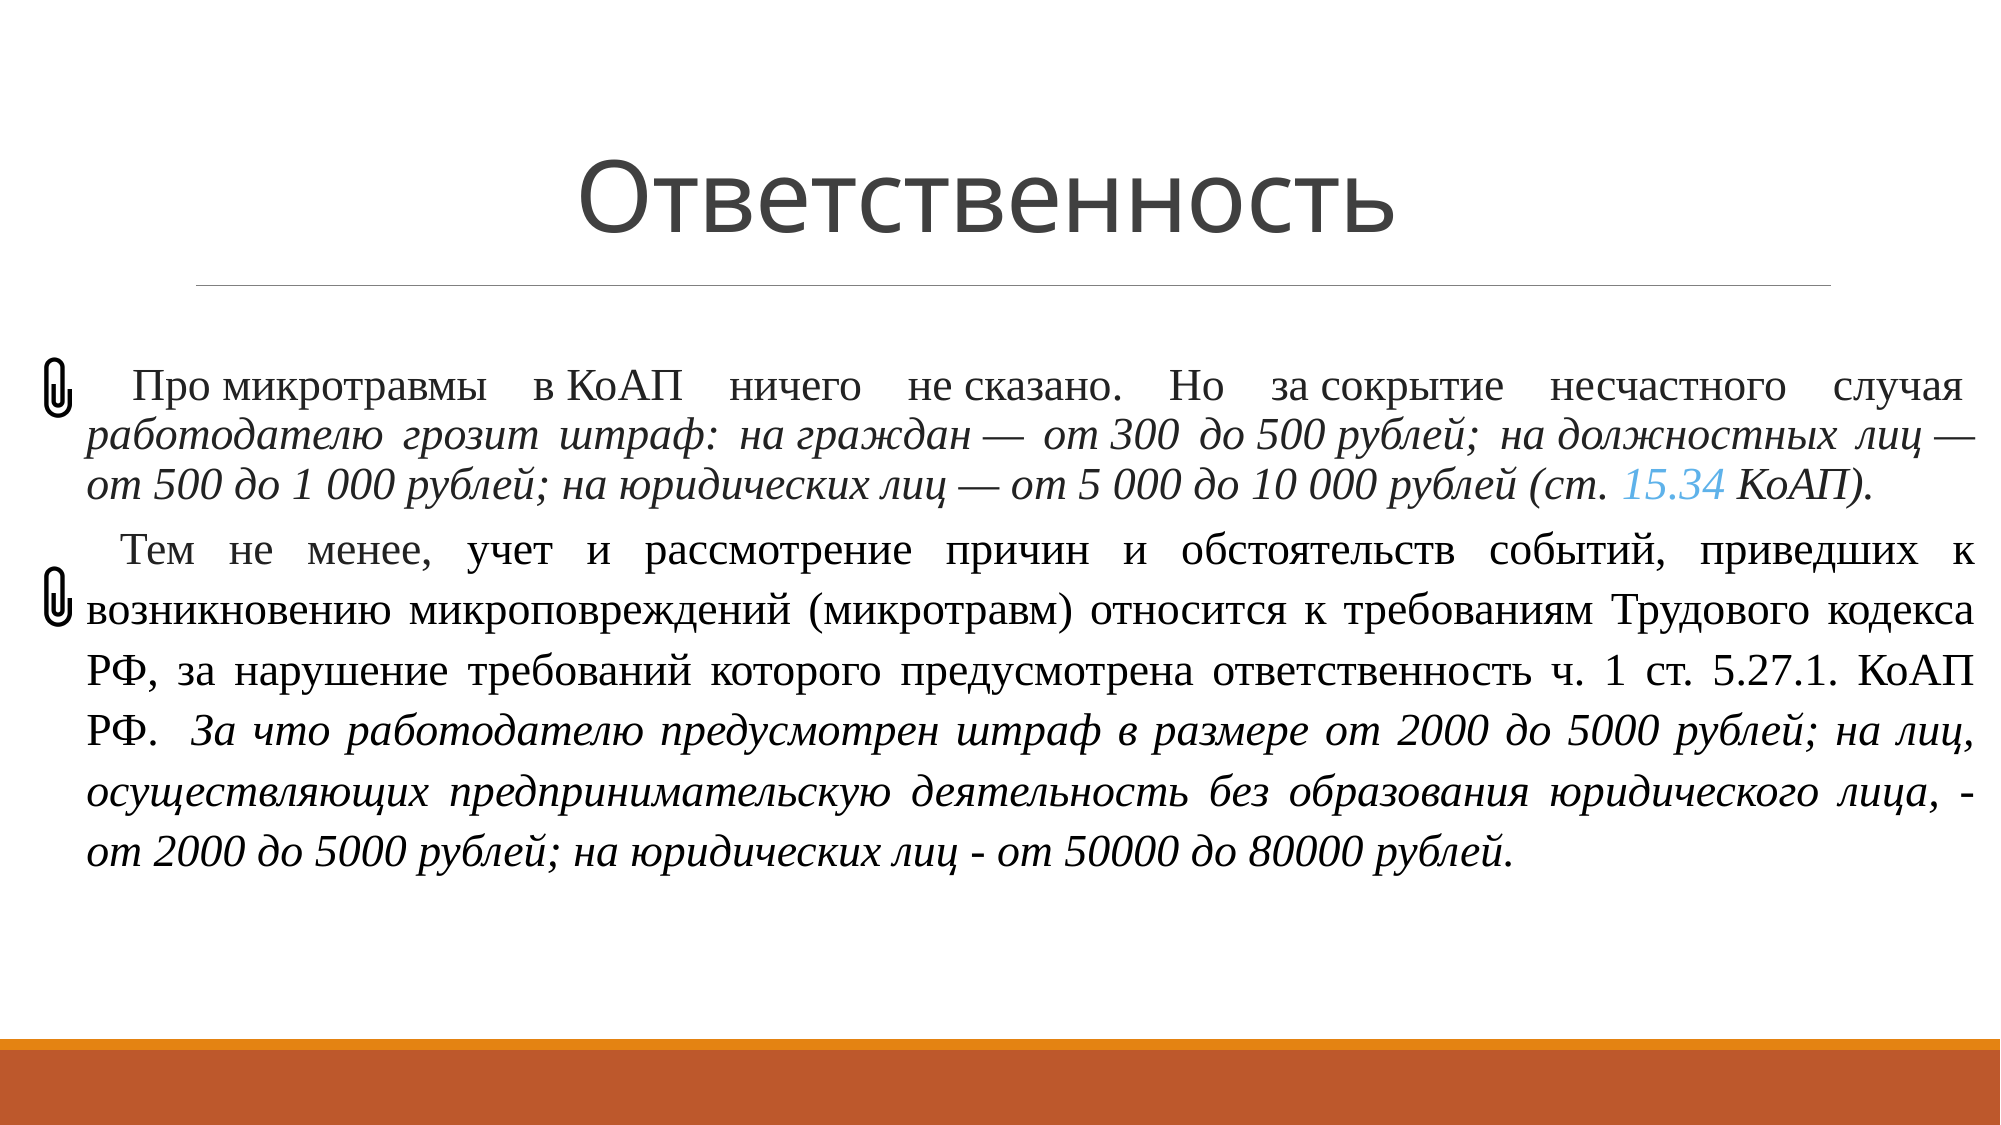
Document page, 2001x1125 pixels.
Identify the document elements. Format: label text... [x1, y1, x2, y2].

picture [23, 561, 93, 632]
title Ответственность [174, 22, 1825, 261]
list Про микротравмы в КоАП ничего не сказано. Но за сокрытие несчастного случая работодателю грозит штраф: на граждан — от 300 до 500 рублей; на должностных лиц — от 500 до 1 000 рублей; на юридических лиц — от 5 000 до 10 000 рублей (ст. 15.34 КоАП). Тем не менее, учет и рассмотрение причин и обстоятельств событий, приведших к возникновению микроповреждений (микротравм) относится к требованиям Трудового кодекса РФ, за нарушение требований которого предусмотрена ответственность ч. 1 ст. 5.27.1. КоАП РФ. За что работодателю предусмотрен штраф в размере от 2000 до 5000 рублей; на лиц, осуществляющих предпринимательскую деятельность без образования юридического лица, - от 2000 до 5000 рублей; на юридических лиц - от 50000 до 80000 рублей. [71, 353, 1977, 1125]
picture [23, 352, 93, 423]
